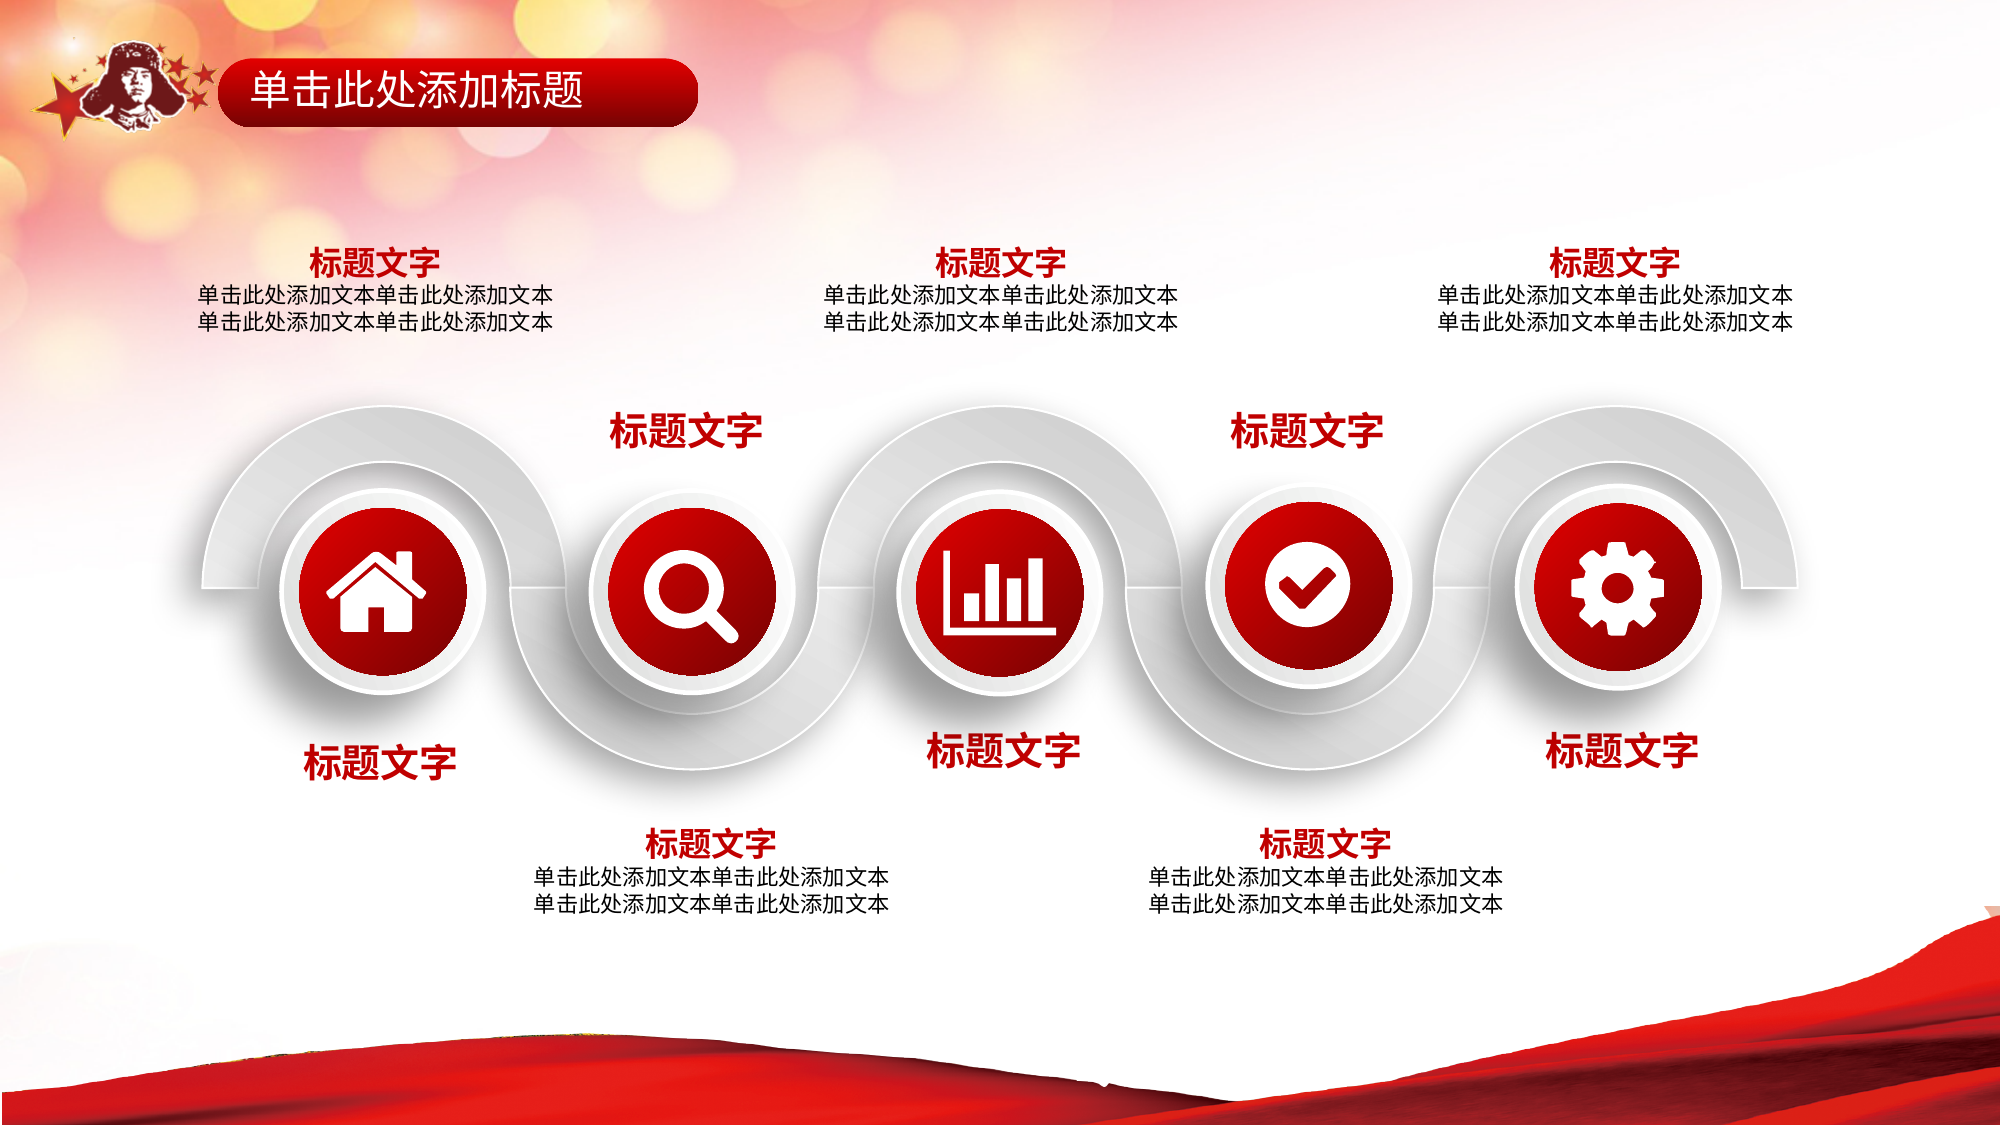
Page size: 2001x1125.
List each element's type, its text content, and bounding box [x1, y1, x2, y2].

text_box 标题文字 单击此处添加文本单击此处添加文本 单击此处添加文本单击此处添加文本 [459, 816, 965, 906]
text_box 标题文字 单击此处添加文本单击此处添加文本 单击此处添加文本单击此处添加文本 [123, 234, 629, 343]
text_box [898, 491, 1101, 695]
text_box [590, 490, 794, 693]
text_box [1207, 484, 1411, 687]
text_box [201, 405, 561, 590]
text_box [229, 57, 700, 129]
text_box [1433, 405, 1799, 590]
text_box [1124, 586, 1470, 771]
text_box 标题文字 单击此处添加文本单击此处添加文本 单击此处添加文本单击此处添加文本 [1073, 816, 1579, 906]
text_box 标题文字 单击此处添加文本单击此处添加文本 单击此处添加文本单击此处添加文本 [1362, 234, 1869, 343]
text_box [281, 490, 484, 693]
picture [0, 0, 2001, 1125]
text_box [509, 586, 852, 771]
text_box 标题文字 [1545, 726, 1701, 774]
text_box 标题文字 [609, 406, 765, 453]
text_box 标题文字 [926, 726, 1083, 774]
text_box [1517, 485, 1720, 689]
text_box 标题文字 [1230, 406, 1386, 453]
text_box 标题文字 [303, 738, 459, 785]
text_box [817, 405, 1176, 577]
text_box 标题文字 单击此处添加文本单击此处添加文本 单击此处添加文本单击此处添加文本 [748, 234, 1255, 343]
text_box 单击此处添加标题 [238, 58, 658, 120]
